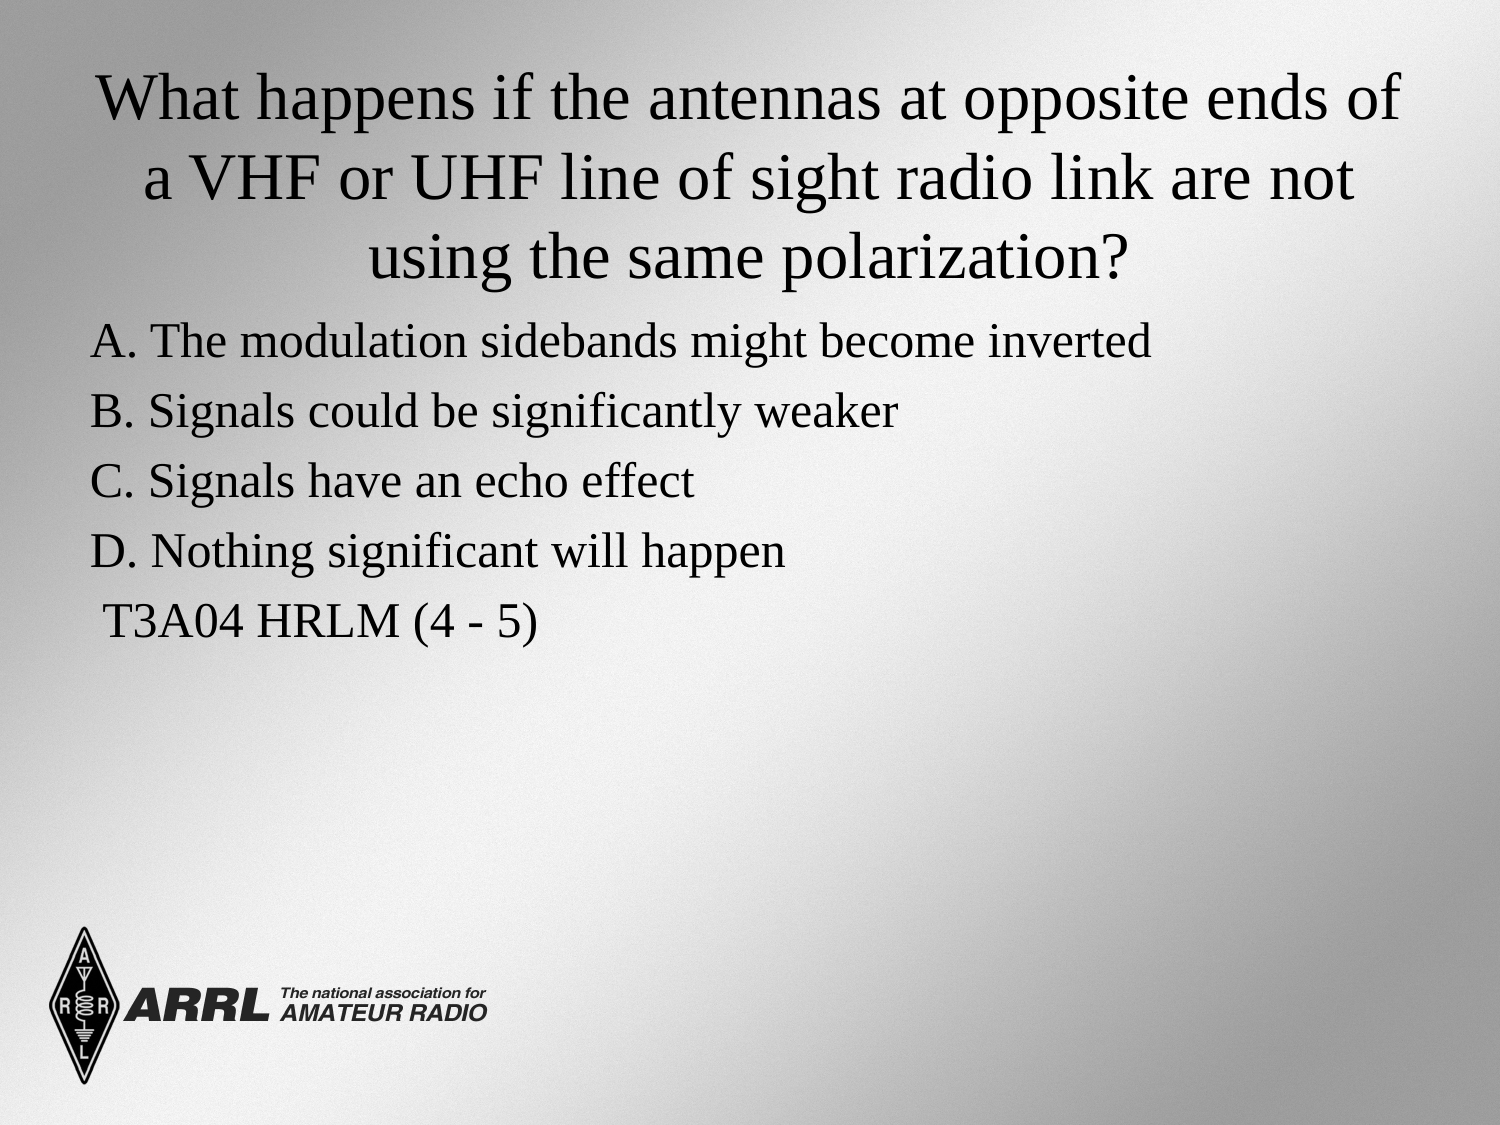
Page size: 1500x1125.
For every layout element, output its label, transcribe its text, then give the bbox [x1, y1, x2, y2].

list A. The modulation sidebands might become inverted B. Signals could be significantly weaker C. Signals have an echo effect D. Nothing significant will happen T3A04 HRLM (4 - 5) [75, 299, 1425, 1005]
picture [0, 0, 1500, 1125]
title What happens if the antennas at opposite ends of a VHF or UHF line of sight radio link are not using the same polarization? [75, 45, 1425, 233]
